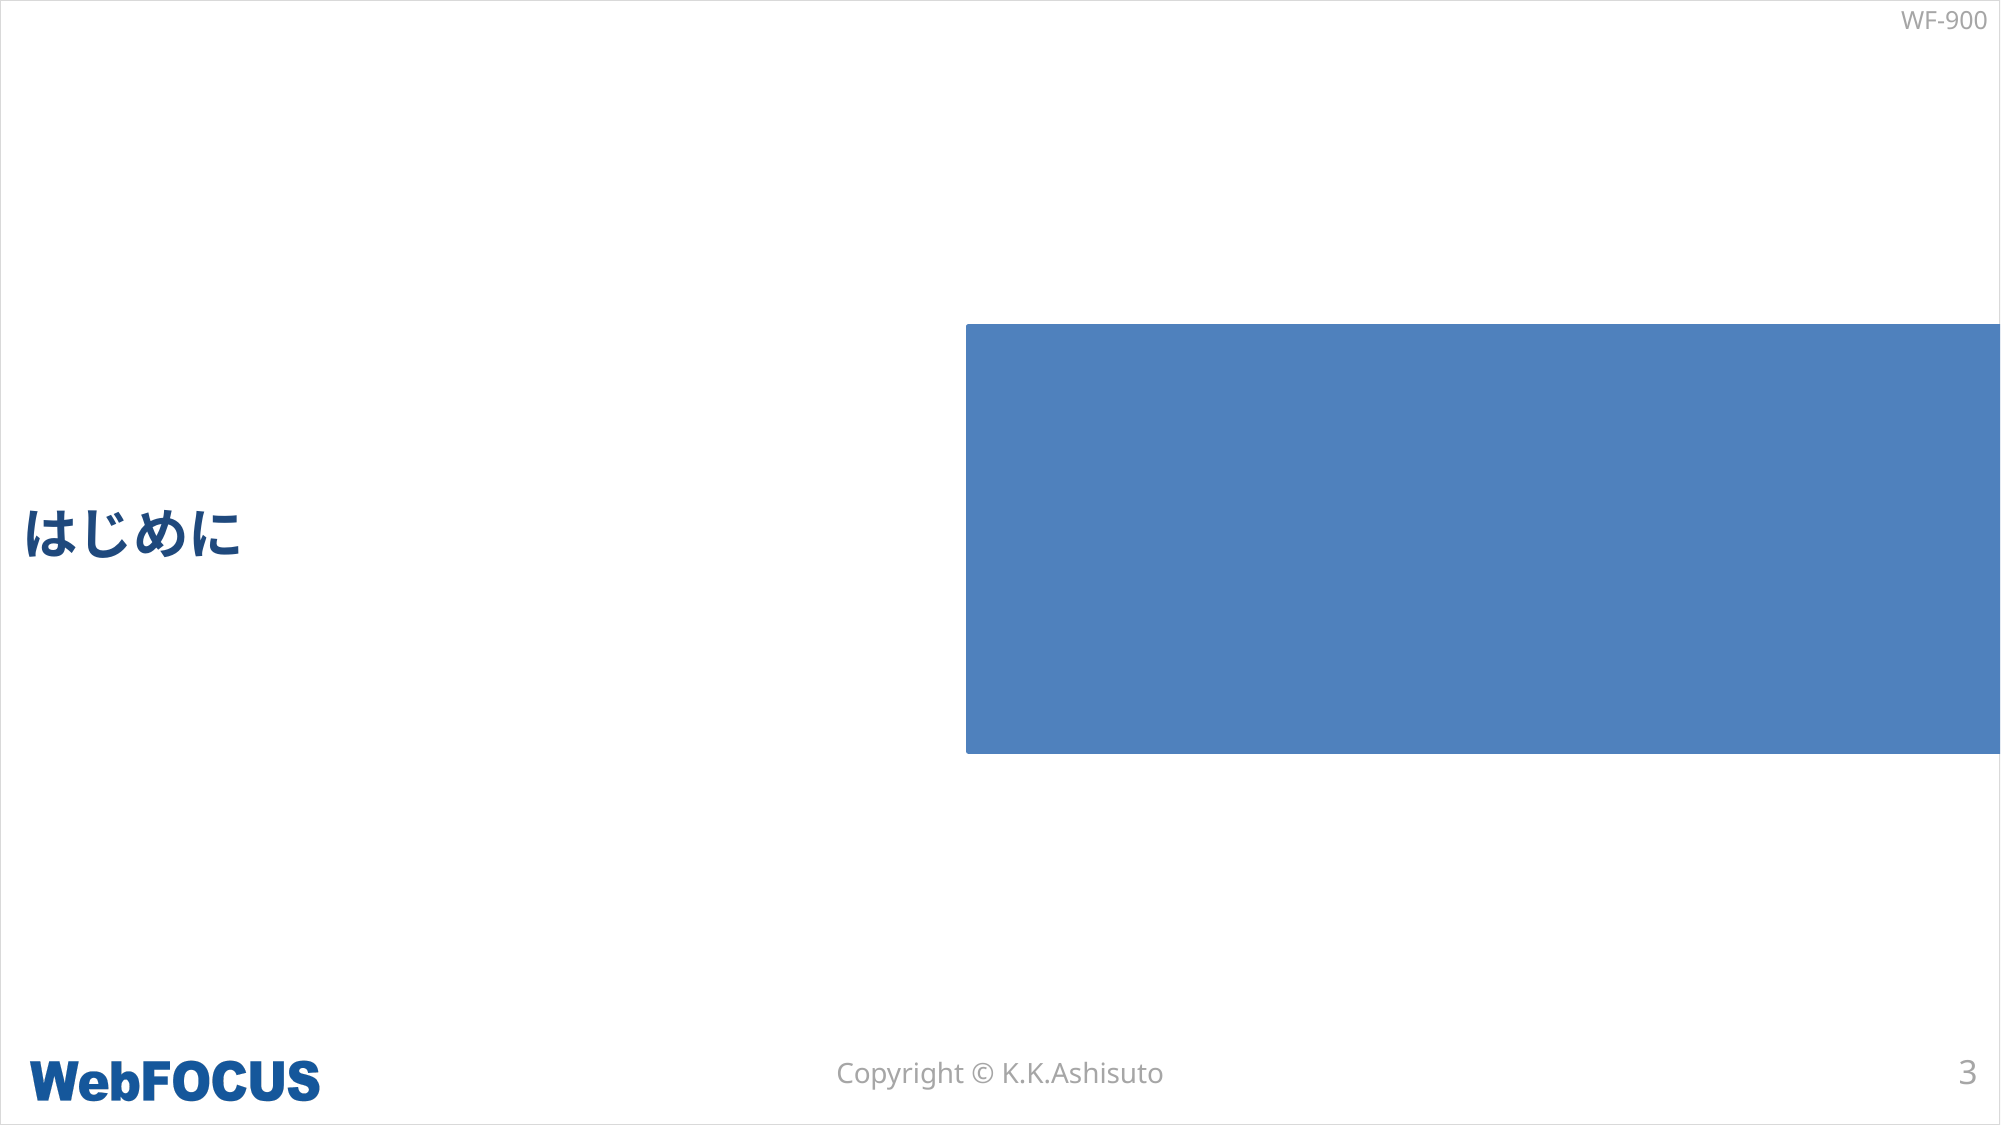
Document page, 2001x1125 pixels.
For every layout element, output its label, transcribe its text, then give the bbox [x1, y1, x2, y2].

picture [25, 1050, 323, 1111]
title はじめに [7, 455, 937, 610]
